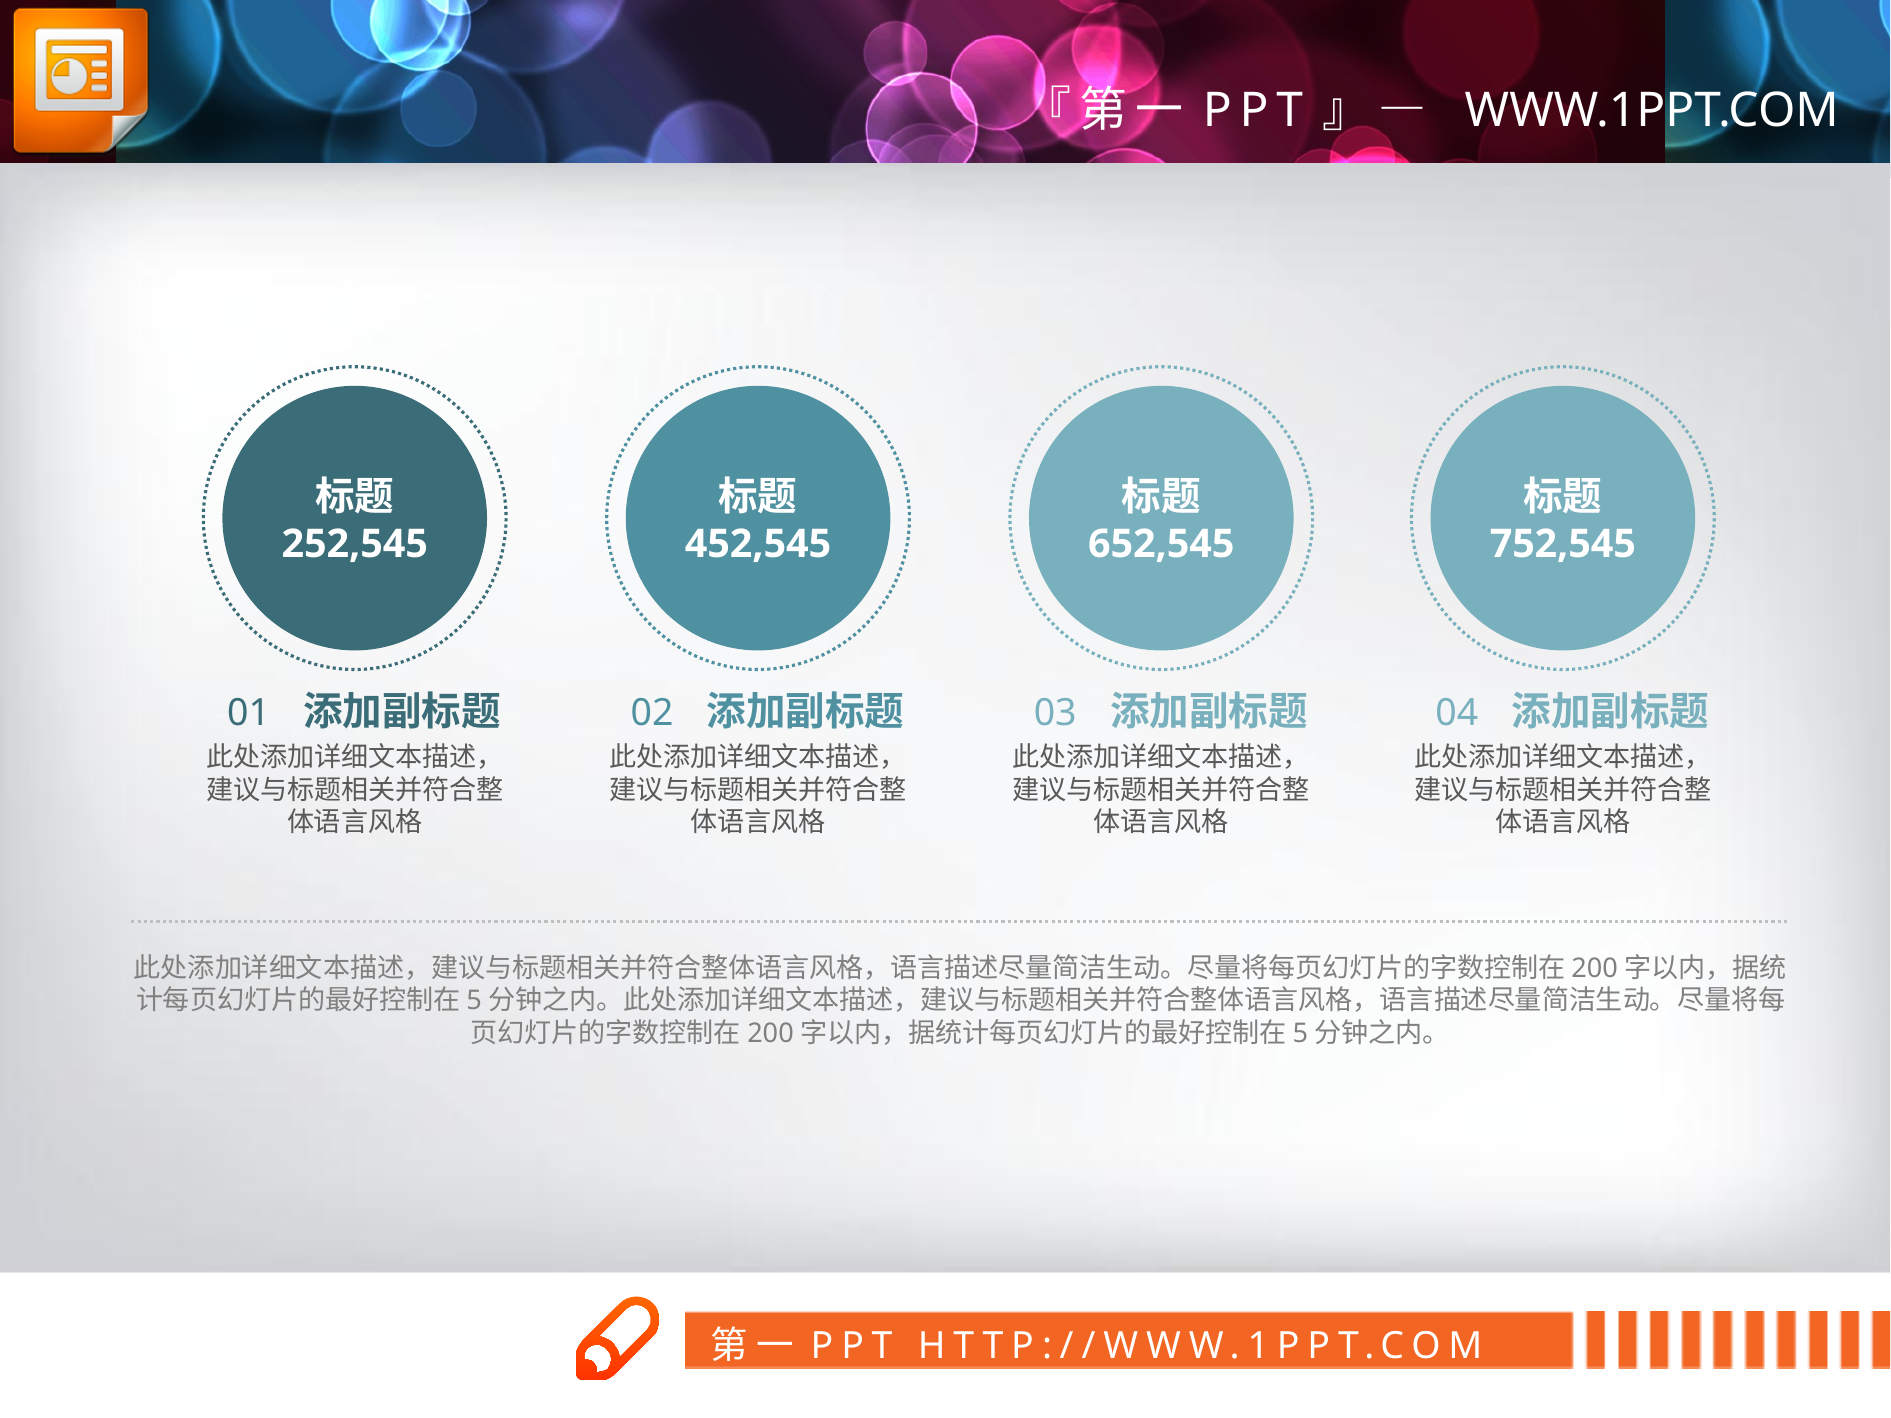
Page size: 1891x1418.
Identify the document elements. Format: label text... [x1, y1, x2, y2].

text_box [1411, 366, 1715, 670]
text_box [984, 678, 1338, 847]
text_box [606, 366, 910, 670]
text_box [203, 366, 507, 670]
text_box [177, 678, 532, 847]
text_box 此处添加详细文本描述，建议与标题相关并符合整体语言风格，语言描述尽量简洁生动。尽量将每页幻灯片的字数控制在200字以内，据统计每页幻灯片的最好控制在5分钟之内。此处添加详细文本描述，建议与标题相关并符合整体语言风格，语言描述尽量简洁生动。尽量将每页幻灯片的字数控制在200字以内，据统计每页幻灯片的最好控制在5分钟之内。 [129, 950, 1791, 1048]
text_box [581, 678, 935, 847]
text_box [1386, 678, 1740, 847]
picture [685, 1311, 1891, 1369]
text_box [1009, 366, 1313, 670]
picture [0, 0, 1891, 1275]
